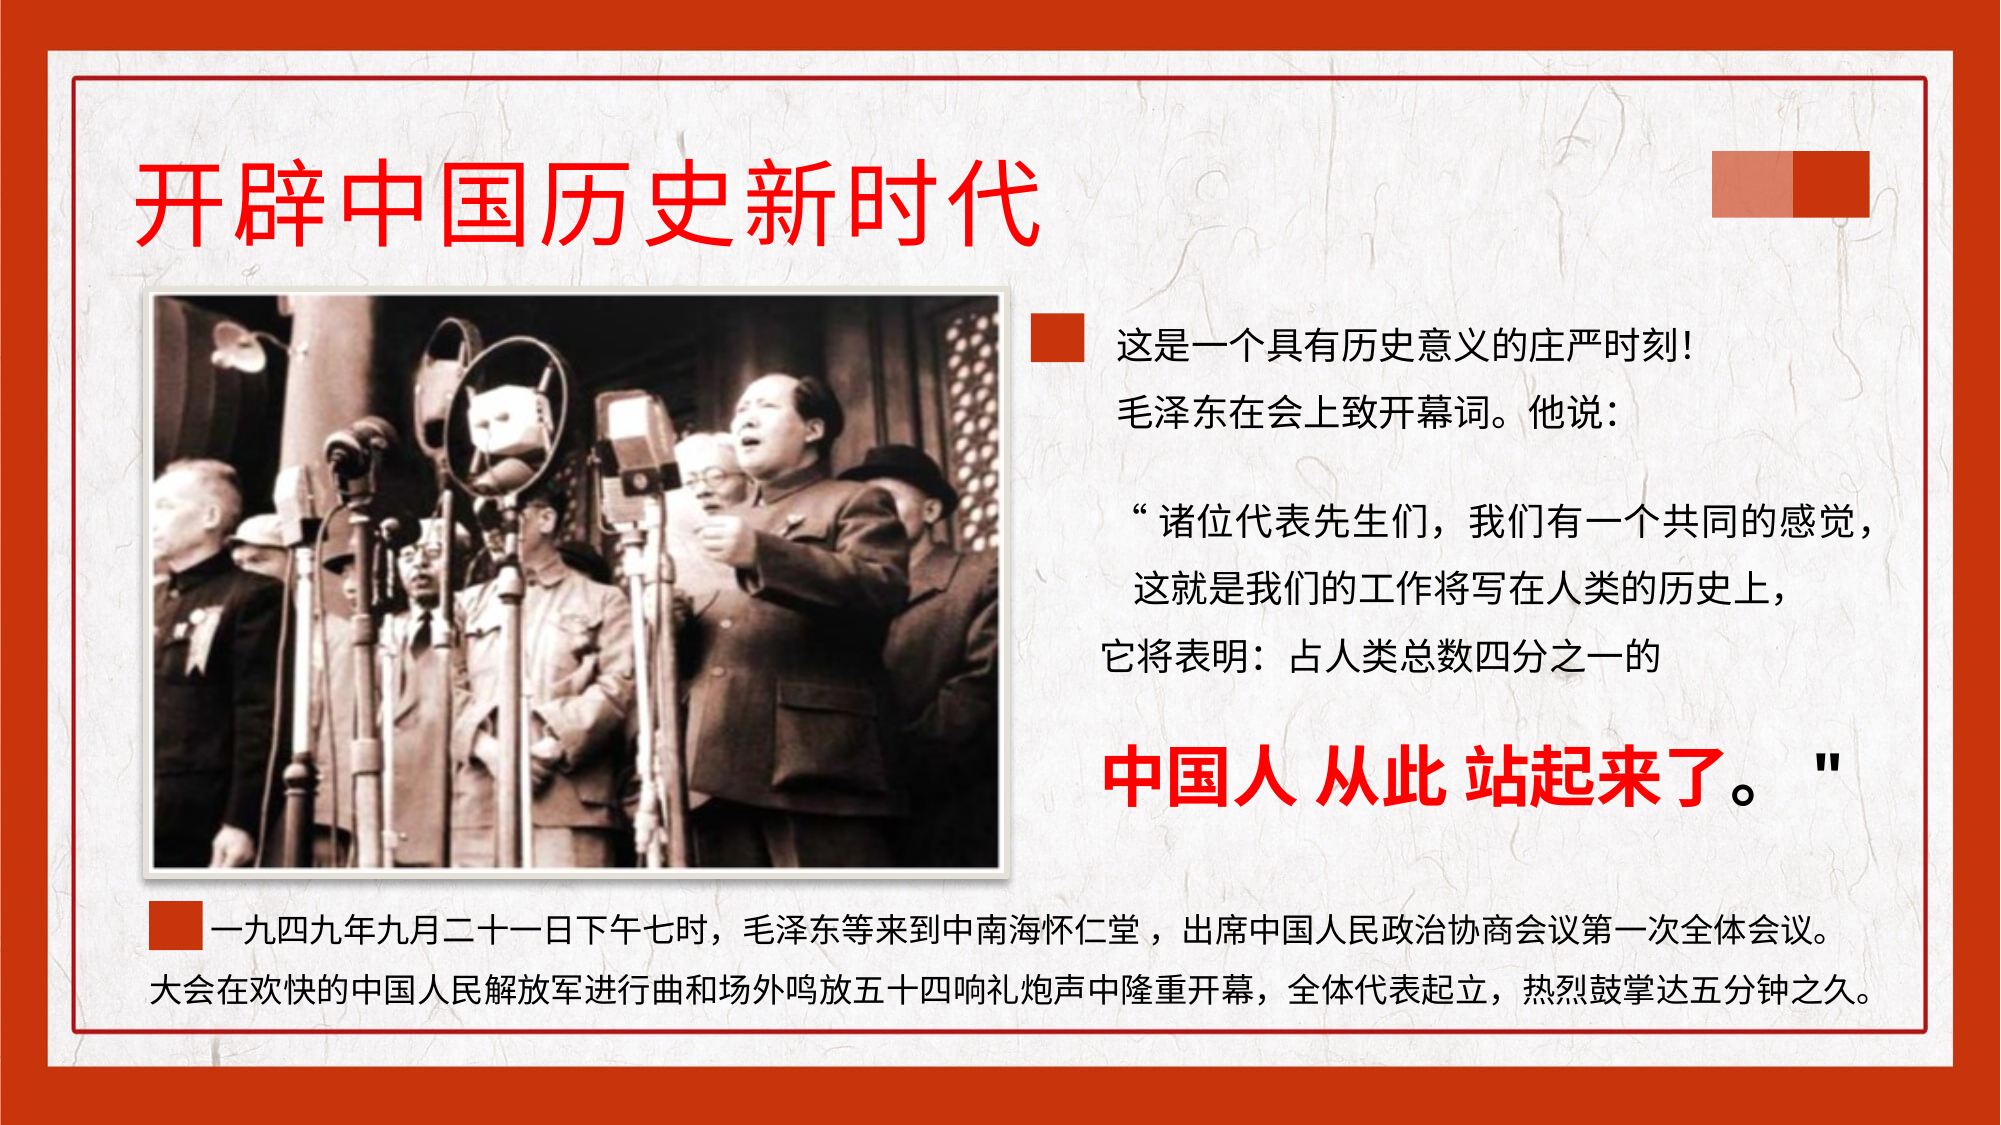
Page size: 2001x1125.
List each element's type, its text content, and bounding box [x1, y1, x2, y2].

text_box 开辟中国历史新时代 [116, 135, 1336, 266]
text_box [148, 900, 204, 951]
text_box 这是一个具有历史意义的庄严时刻！ 毛泽东在会上致开幕词。他说： “诸位代表先生们，我们有一个共同的感觉， 这就是我们的工作将写在人类的历史上， 它将表明：占人类总数四分之一的 [1084, 291, 1872, 686]
text_box [1030, 312, 1085, 363]
picture [0, 0, 2000, 1125]
text_box 中国人 从此 站起来了。" [1084, 687, 1872, 823]
text_box 一九四九年九月二十一日下午七时，毛泽东等来到中南海怀仁堂 ，出席中国人民政治协商会议第一次全体会议。 大会在欢快的中国人民解放军进行曲和场外鸣放五十四响礼炮声中隆重开幕，全体代表起立，热烈鼓掌达五分钟之久。 [135, 881, 1872, 1017]
